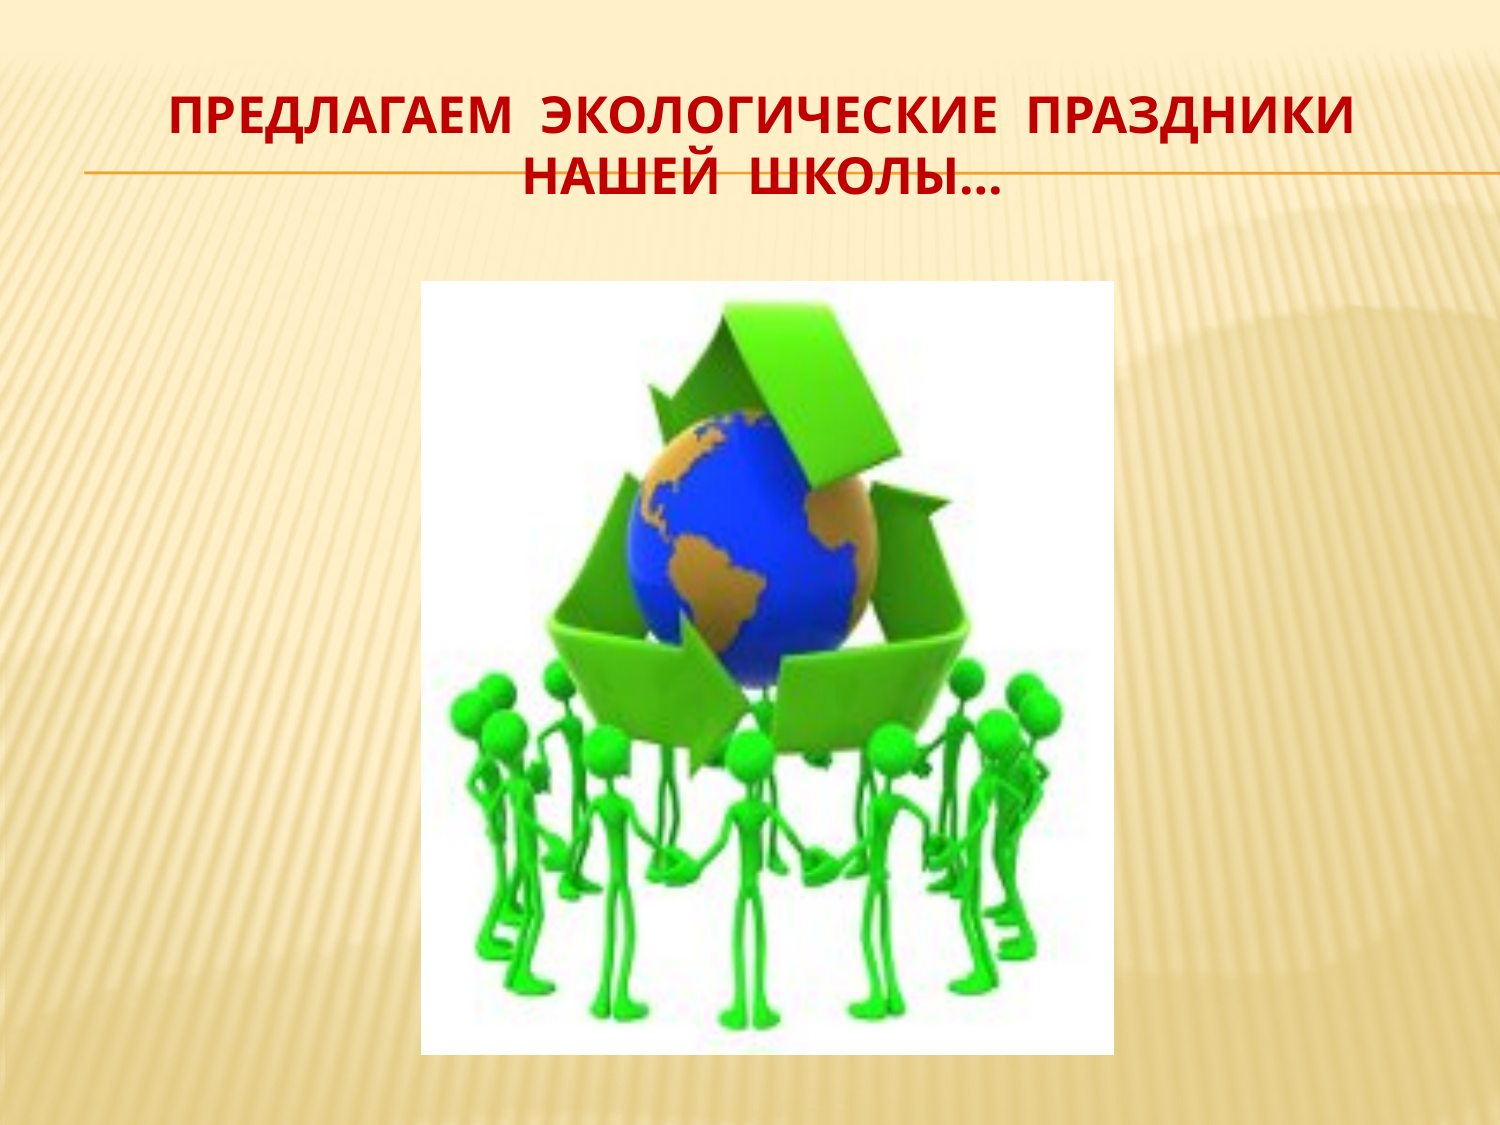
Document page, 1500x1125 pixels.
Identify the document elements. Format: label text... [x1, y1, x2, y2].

title Предлагаем экологические праздники нашей школы… [50, 75, 1475, 213]
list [421, 280, 1114, 1055]
